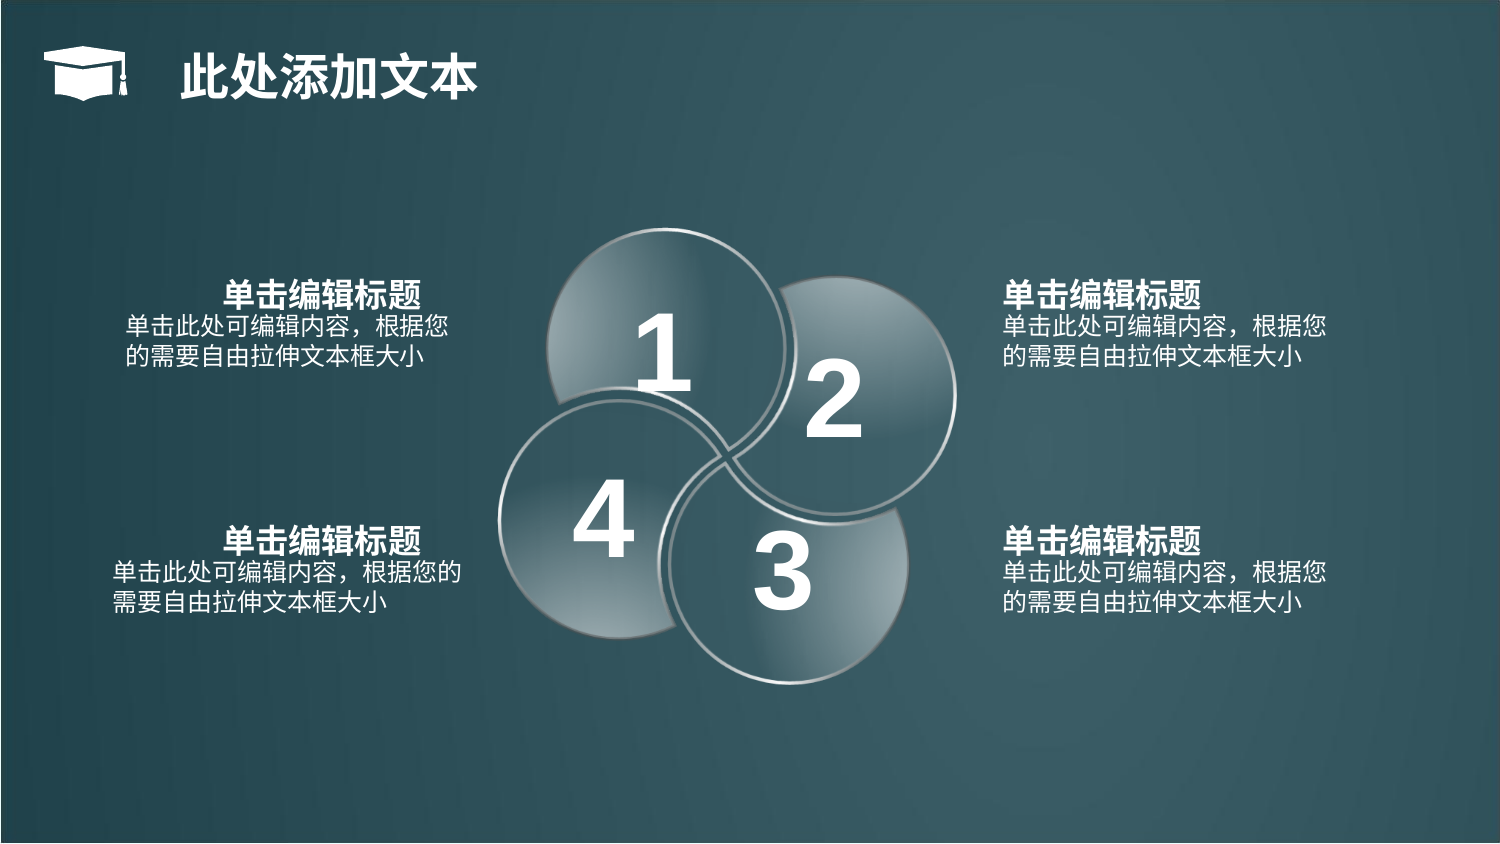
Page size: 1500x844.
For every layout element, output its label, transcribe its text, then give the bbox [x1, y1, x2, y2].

text_box 单击编辑标题 [222, 274, 506, 315]
text_box 单击此处可编辑内容，根据您的需要自由拉伸文本框大小 [125, 310, 469, 371]
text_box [731, 273, 957, 516]
text_box 单击此处可编辑内容，根据您的需要自由拉伸文本框大小 [1002, 310, 1336, 371]
text_box 单击此处可编辑内容，根据您的需要自由拉伸文本框大小 [1002, 556, 1336, 617]
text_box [667, 460, 911, 685]
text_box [497, 398, 723, 641]
text_box 单击编辑标题 [1002, 274, 1286, 310]
text_box 此处添加文本 [164, 37, 604, 113]
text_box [543, 227, 787, 452]
text_box 单击此处可编辑内容，根据您的需要自由拉伸文本框大小 [112, 556, 469, 617]
text_box [44, 46, 128, 96]
text_box 单击编辑标题 [222, 520, 497, 561]
picture [0, 0, 1500, 844]
text_box 单击编辑标题 [1002, 520, 1286, 556]
text_box [54, 65, 113, 102]
